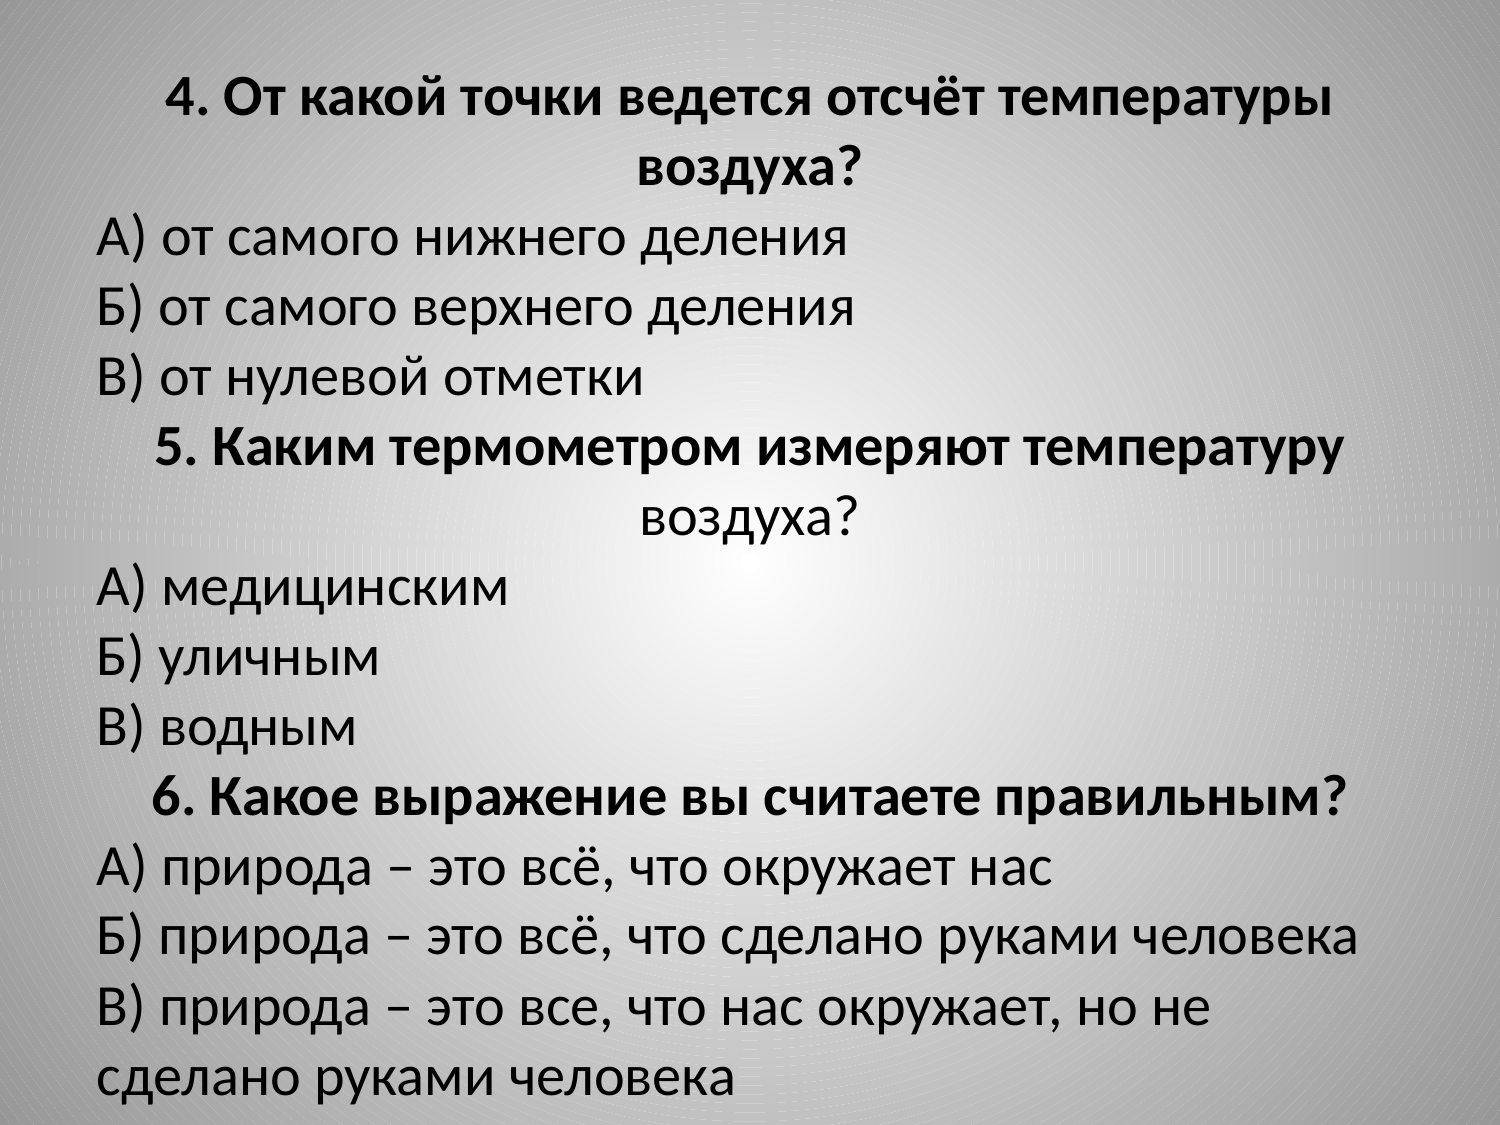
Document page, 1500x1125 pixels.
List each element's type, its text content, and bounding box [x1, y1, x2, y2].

text_box 4. От какой точки ведется отсчёт температуры воздуха? А) от самого нижнего деления Б) от самого верхнего деления В) от нулевой отметки 5. Каким термометром измеряют температуру воздуха? А) медицинским Б) уличным В) водным 6. Какое выражение вы считаете правильным? А) природа – это всё, что окружает нас Б) природа – это всё, что сделано руками человека В) природа – это все, что нас окружает, но не сделано руками человека [81, 49, 1418, 1115]
